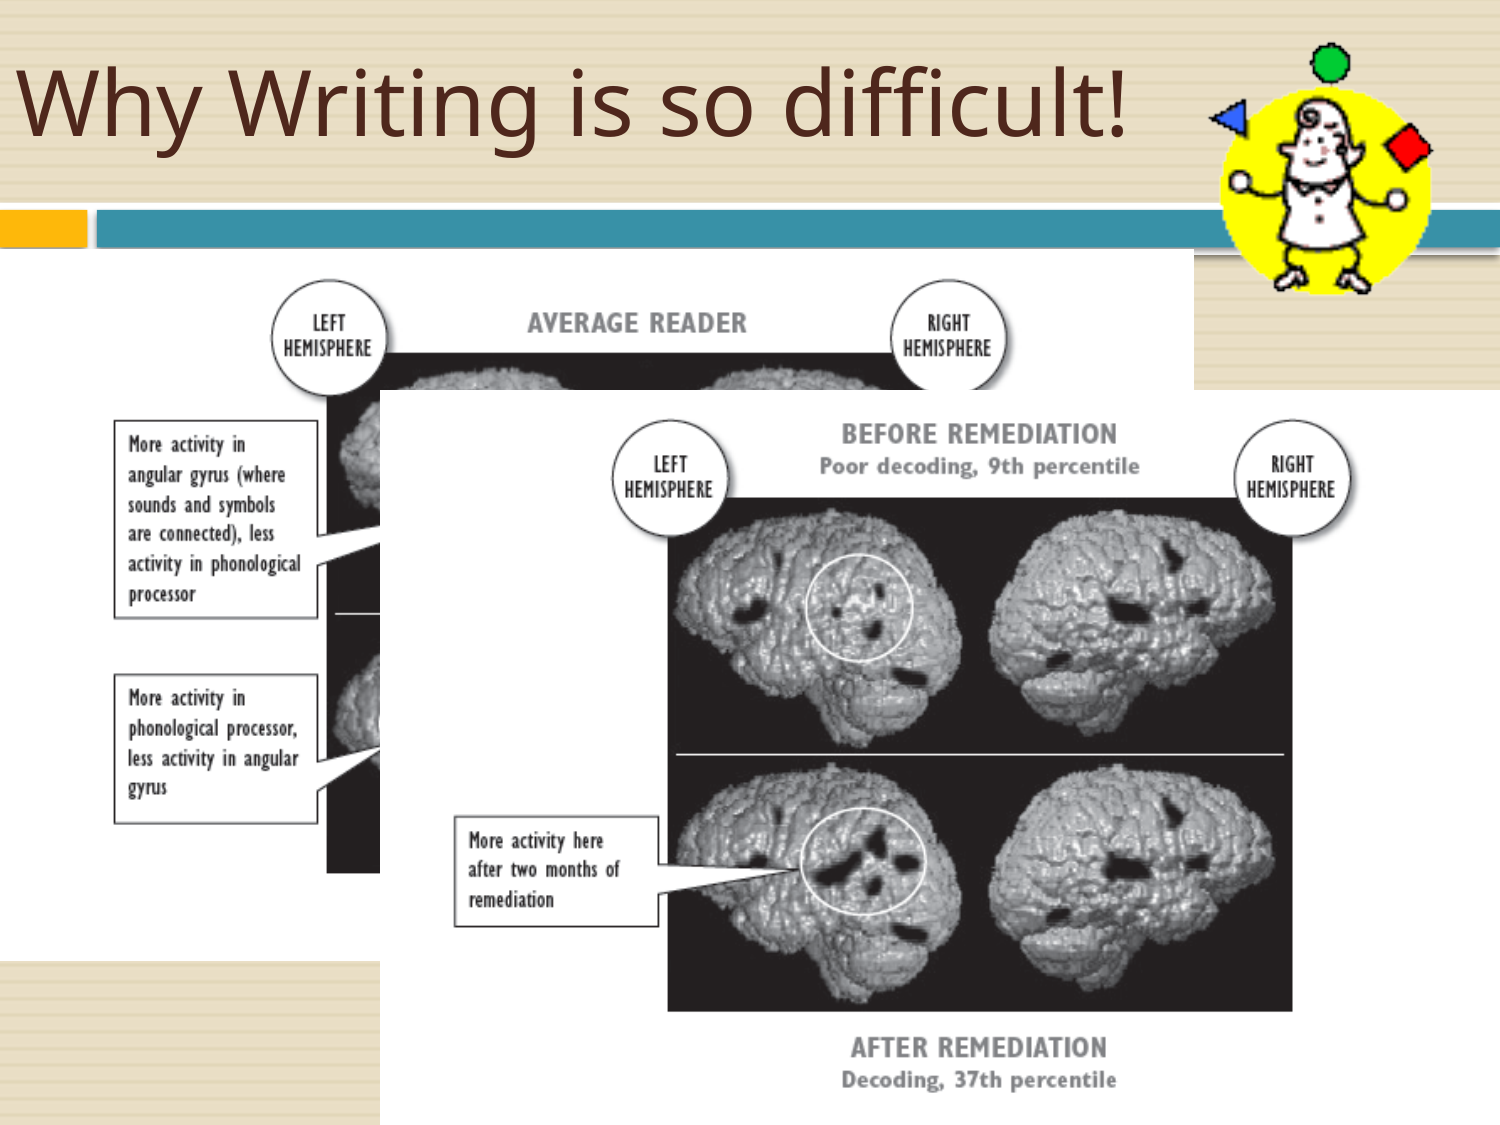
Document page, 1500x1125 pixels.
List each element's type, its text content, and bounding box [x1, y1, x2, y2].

picture [0, 249, 1500, 1125]
title Why Writing is so difficult! [0, 37, 1198, 188]
picture [1199, 37, 1444, 302]
